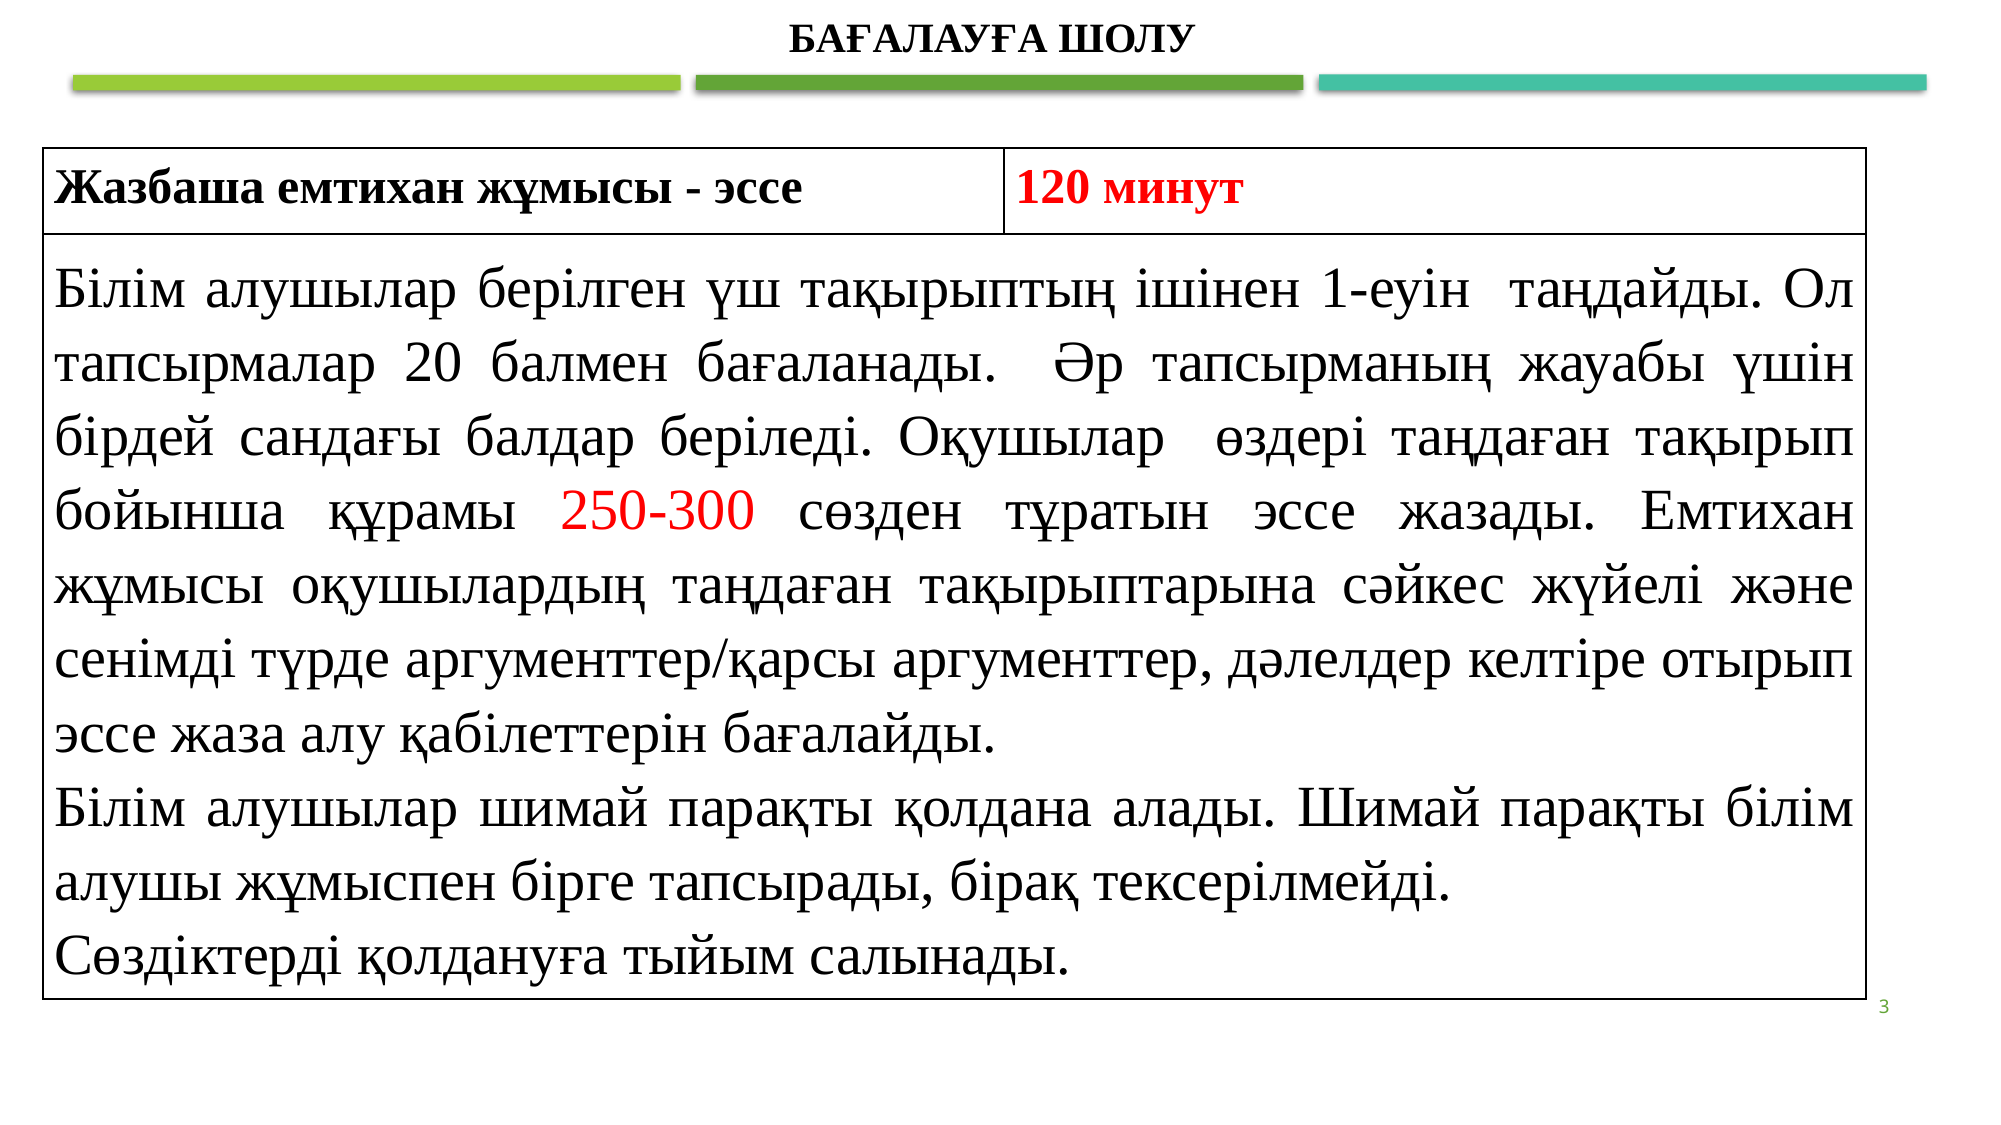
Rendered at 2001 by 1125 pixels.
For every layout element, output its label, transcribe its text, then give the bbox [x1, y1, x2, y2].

title Бағалауға шолу [0, 0, 1986, 69]
slide_number 3 [1732, 977, 1905, 1037]
table_header Жазбаша емтихан жұмысы - эссе [44, 149, 1003, 233]
table_cell Білім алушылар берілген үш тақырыптың ішінен 1-еуін таңдайды. Ол тапсырмалар 20 балмен бағаланады. Әр тапсырманың жауабы үшін бірдей сандағы балдар беріледі. Оқушылар өздері таңдаған тақырып бойынша құрамы 250-300 сөзден тұратын эссе жазады. Емтихан жұмысы оқушылардың таңдаған тақырыптарына сәйкес жүйелі және сенімді түрде аргументтер/қарсы аргументтер, дәлелдер келтіре отырып эссе жаза алу қабілеттерін бағалайды. Білім алушылар шимай парақты қолдана алады. Шимай парақты білім алушы жұмыспен бірге тапсырады, бірақ тексерілмейді. Сөздіктерді қолдануға тыйым салынады. [44, 235, 1865, 998]
table_header 120 минут [1005, 149, 1865, 233]
